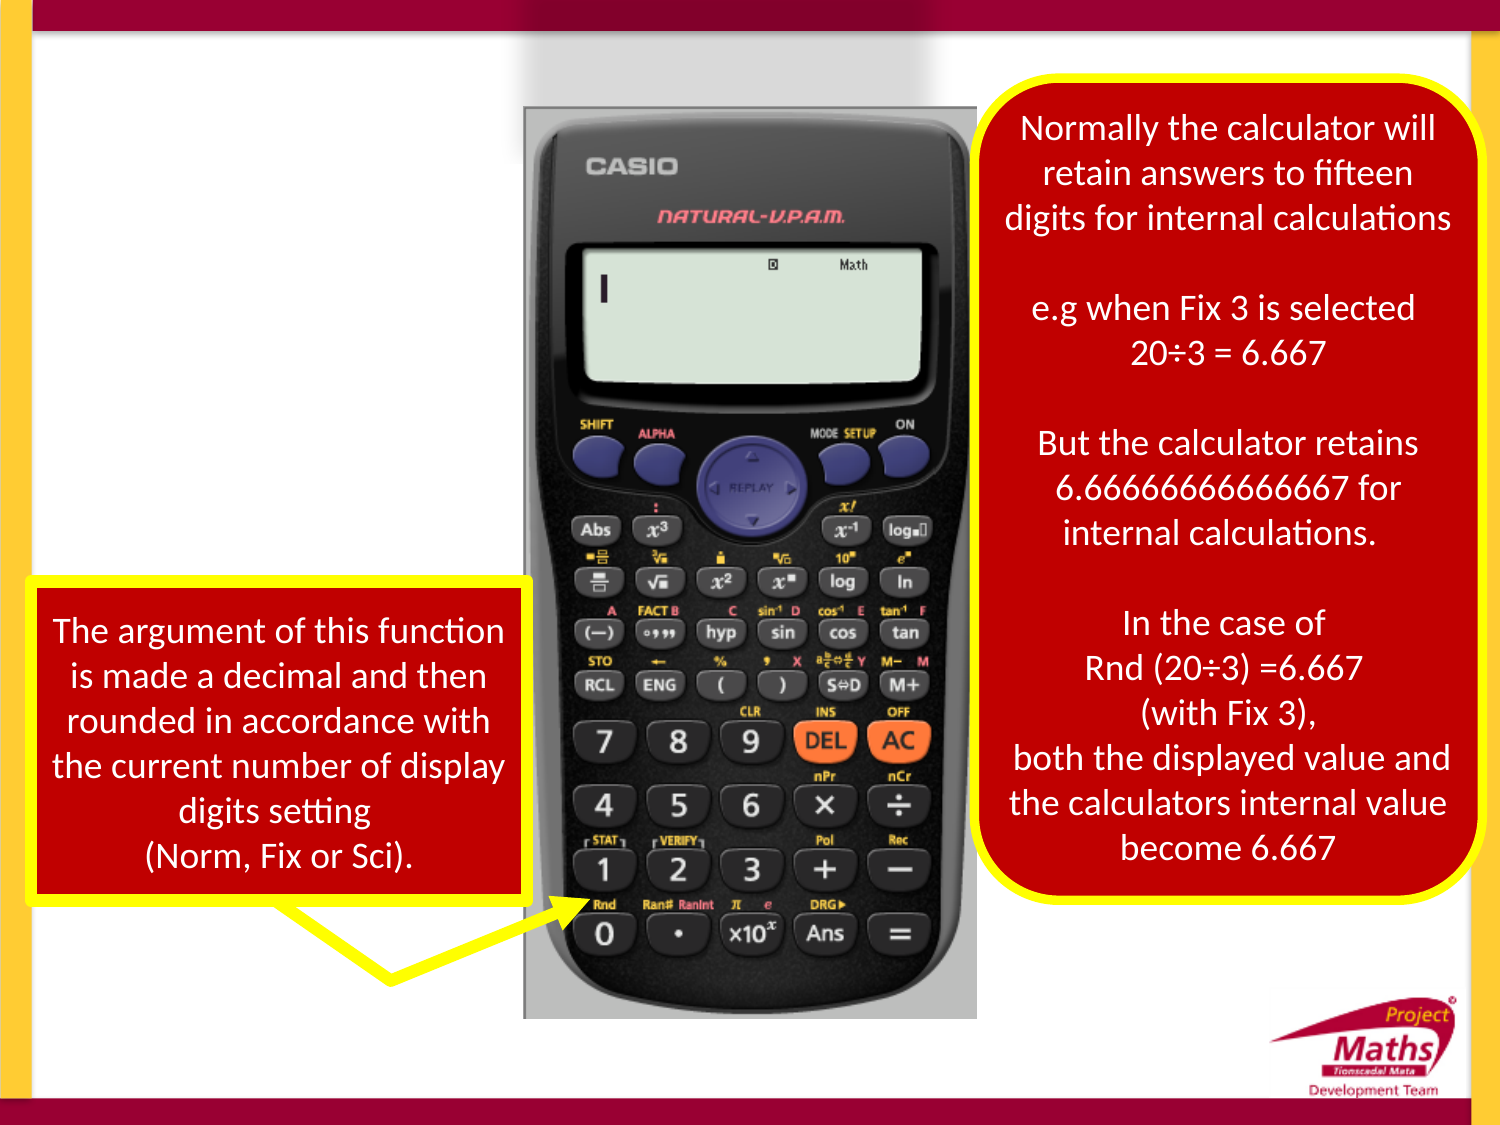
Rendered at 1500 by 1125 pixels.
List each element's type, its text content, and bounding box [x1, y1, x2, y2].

picture [523, 106, 977, 1019]
picture [1269, 987, 1466, 1098]
text_box Normally the calculator will retain answers to fifteen digits for internal calculations e.g when Fix 3 is selected 20÷3 = 6.667 But the calculator retains 6.66666666666667 for internal calculations. In the case of Rnd (20÷3) =6.667 (with Fix 3), both the displayed value and the calculators internal value become 6.667 [972, 75, 1485, 903]
text_box The argument of this function is made a decimal and then rounded in accordance with the current number of display digits setting (Norm, Fix or Sci). [29, 579, 591, 983]
